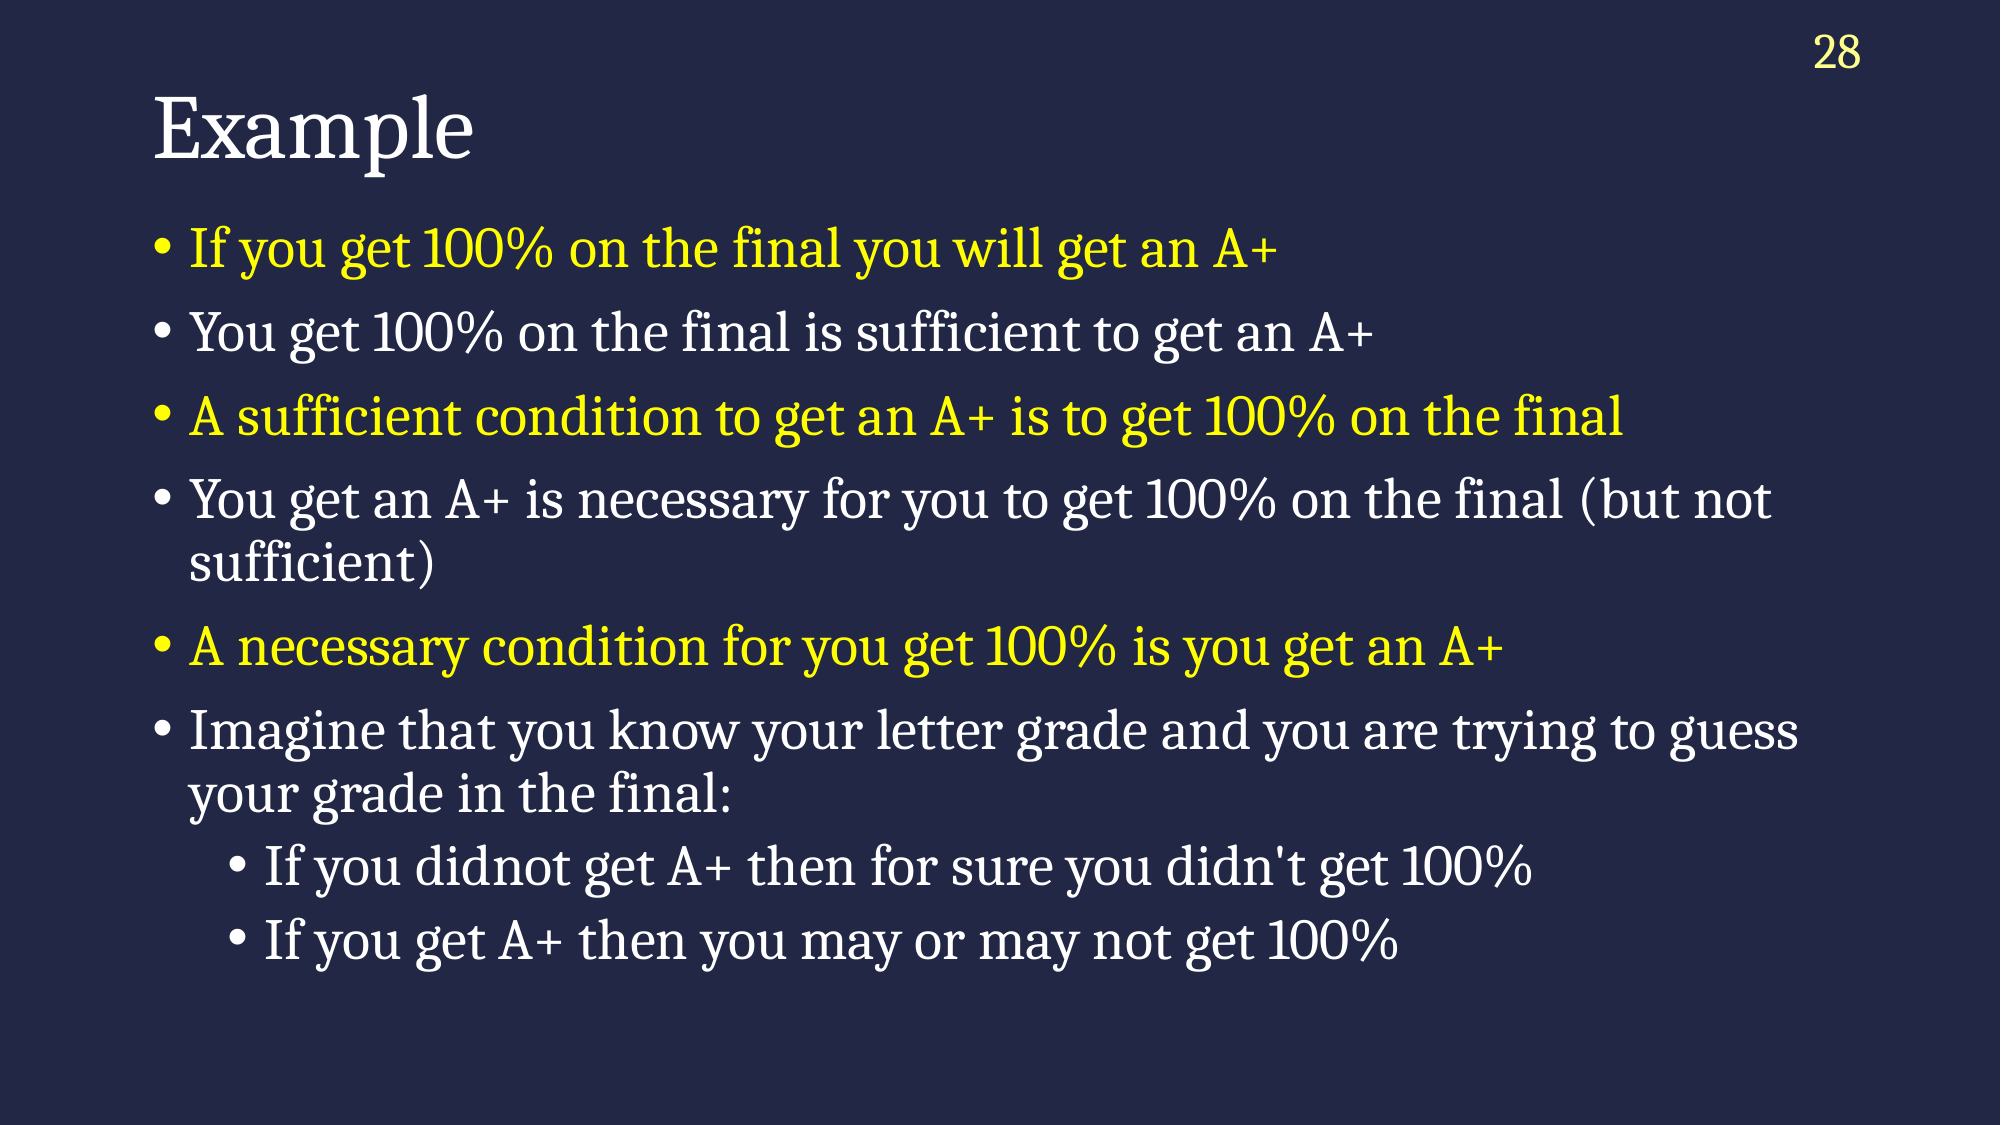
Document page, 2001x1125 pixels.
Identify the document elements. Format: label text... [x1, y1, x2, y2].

list If you get 100% on the final you will get an A+ You get 100% on the final is sufficient to get an A+ A sufficient condition to get an A+ is to get 100% on the final You get an A+ is necessary for you to get 100% on the final (but not sufficient) A necessary condition for you get 100% is you get an A+ Imagine that you know your letter grade and you are trying to guess your grade in the final: If you didnot get A+ then for sure you didn't get 100% If you get A+ then you may or may not get 100% [137, 209, 1863, 1014]
title Example [137, 59, 1863, 198]
slide_number 28 [1760, 18, 1877, 79]
